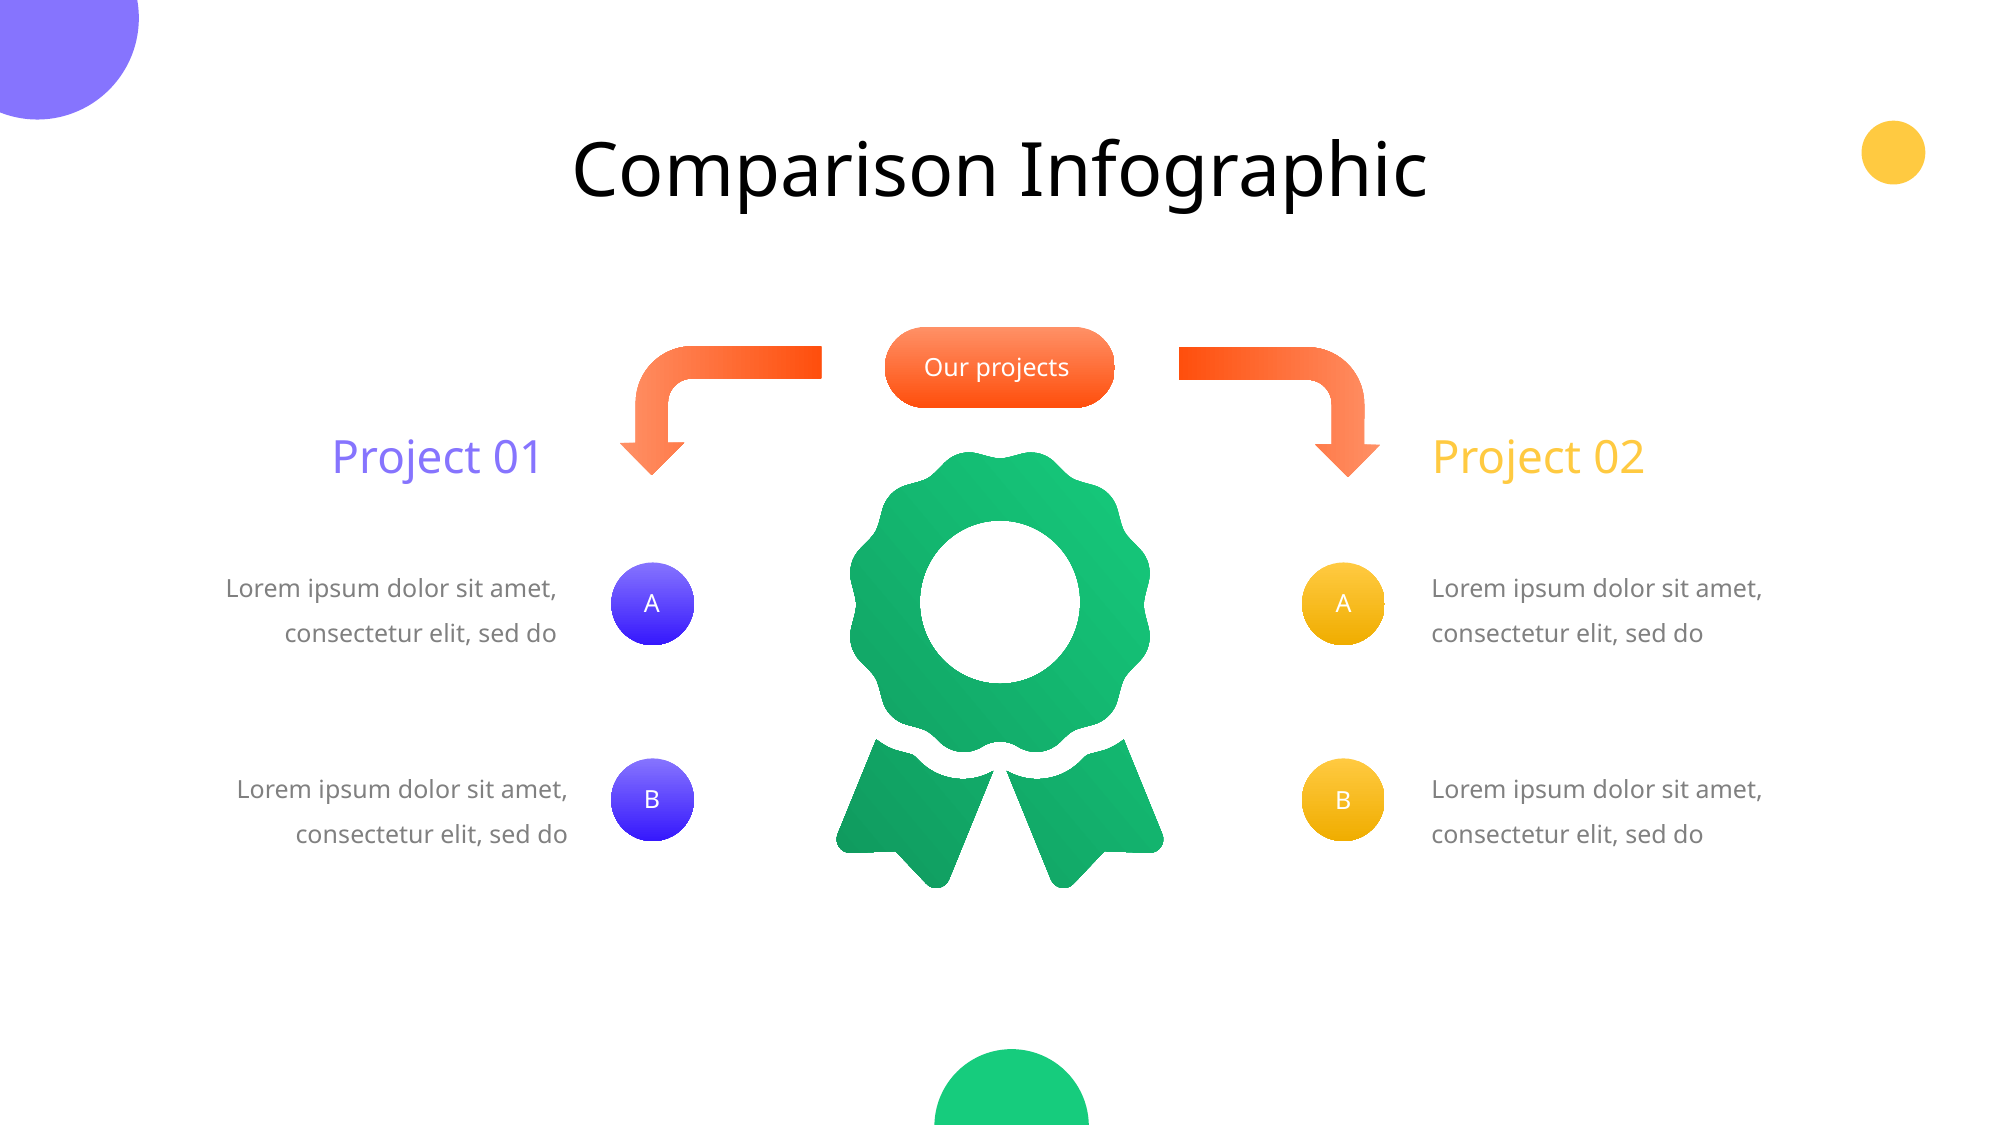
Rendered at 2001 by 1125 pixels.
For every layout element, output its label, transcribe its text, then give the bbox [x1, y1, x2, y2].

text_box [610, 757, 695, 843]
text_box [1177, 346, 1383, 479]
text_box A [1319, 574, 1368, 633]
text_box [1301, 561, 1386, 647]
text_box [933, 1048, 1090, 1125]
text_box Project 02 [1416, 392, 1772, 522]
text_box A [628, 574, 676, 633]
text_box B [628, 770, 676, 829]
text_box [610, 561, 696, 647]
text_box Lorem ipsum dolor sit amet, consectetur elit, sed do [195, 550, 573, 655]
text_box [1860, 119, 1927, 186]
text_box Project 01 [217, 392, 573, 522]
text_box B [1319, 771, 1367, 830]
text_box [1006, 739, 1164, 888]
text_box [850, 452, 1150, 752]
text_box [836, 739, 994, 888]
text_box Lorem ipsum dolor sit amet, consectetur elit, sed do [1416, 550, 1794, 655]
text_box [617, 345, 823, 477]
text_box [1300, 757, 1386, 843]
title Comparison Infographic [137, 59, 1863, 278]
text_box [0, 0, 140, 121]
text_box Lorem ipsum dolor sit amet, consectetur elit, sed do [206, 751, 584, 857]
text_box Lorem ipsum dolor sit amet, consectetur elit, sed do [1416, 751, 1794, 857]
text_box [883, 325, 1116, 409]
text_box Our projects [898, 337, 1102, 397]
